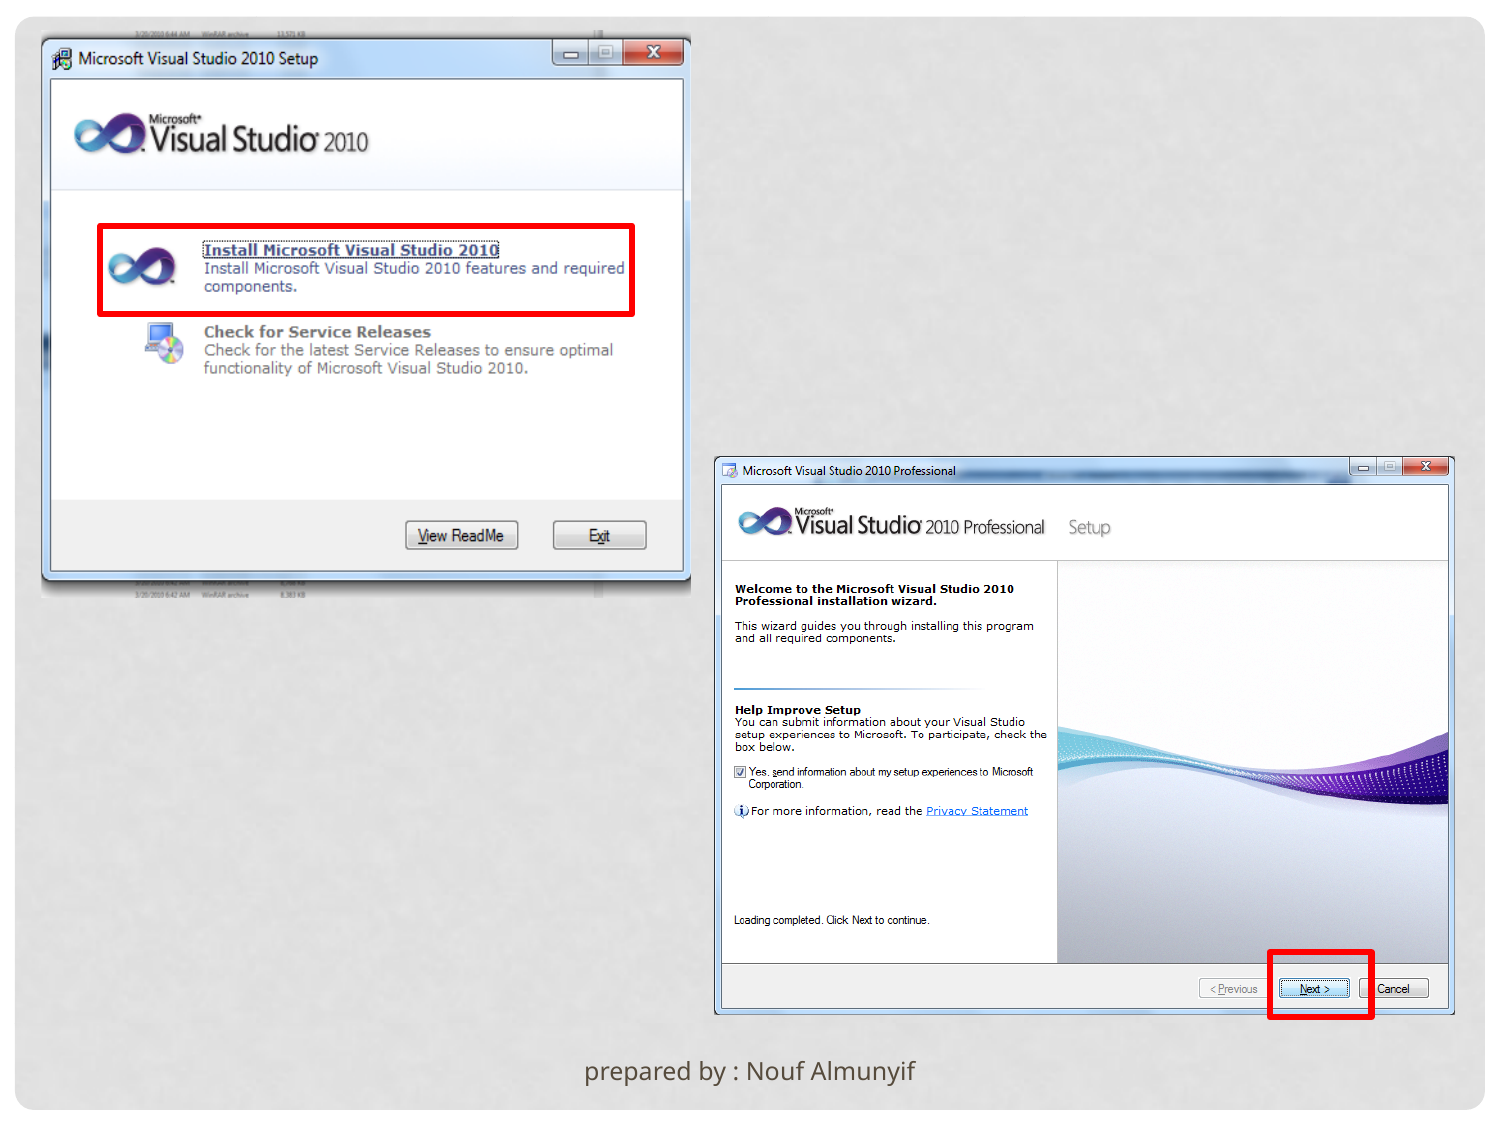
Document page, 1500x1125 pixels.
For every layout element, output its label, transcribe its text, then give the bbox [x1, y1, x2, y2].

picture [714, 455, 1455, 1016]
footer prepared by : Nouf Almunyif [512, 1042, 988, 1103]
picture [41, 30, 692, 599]
